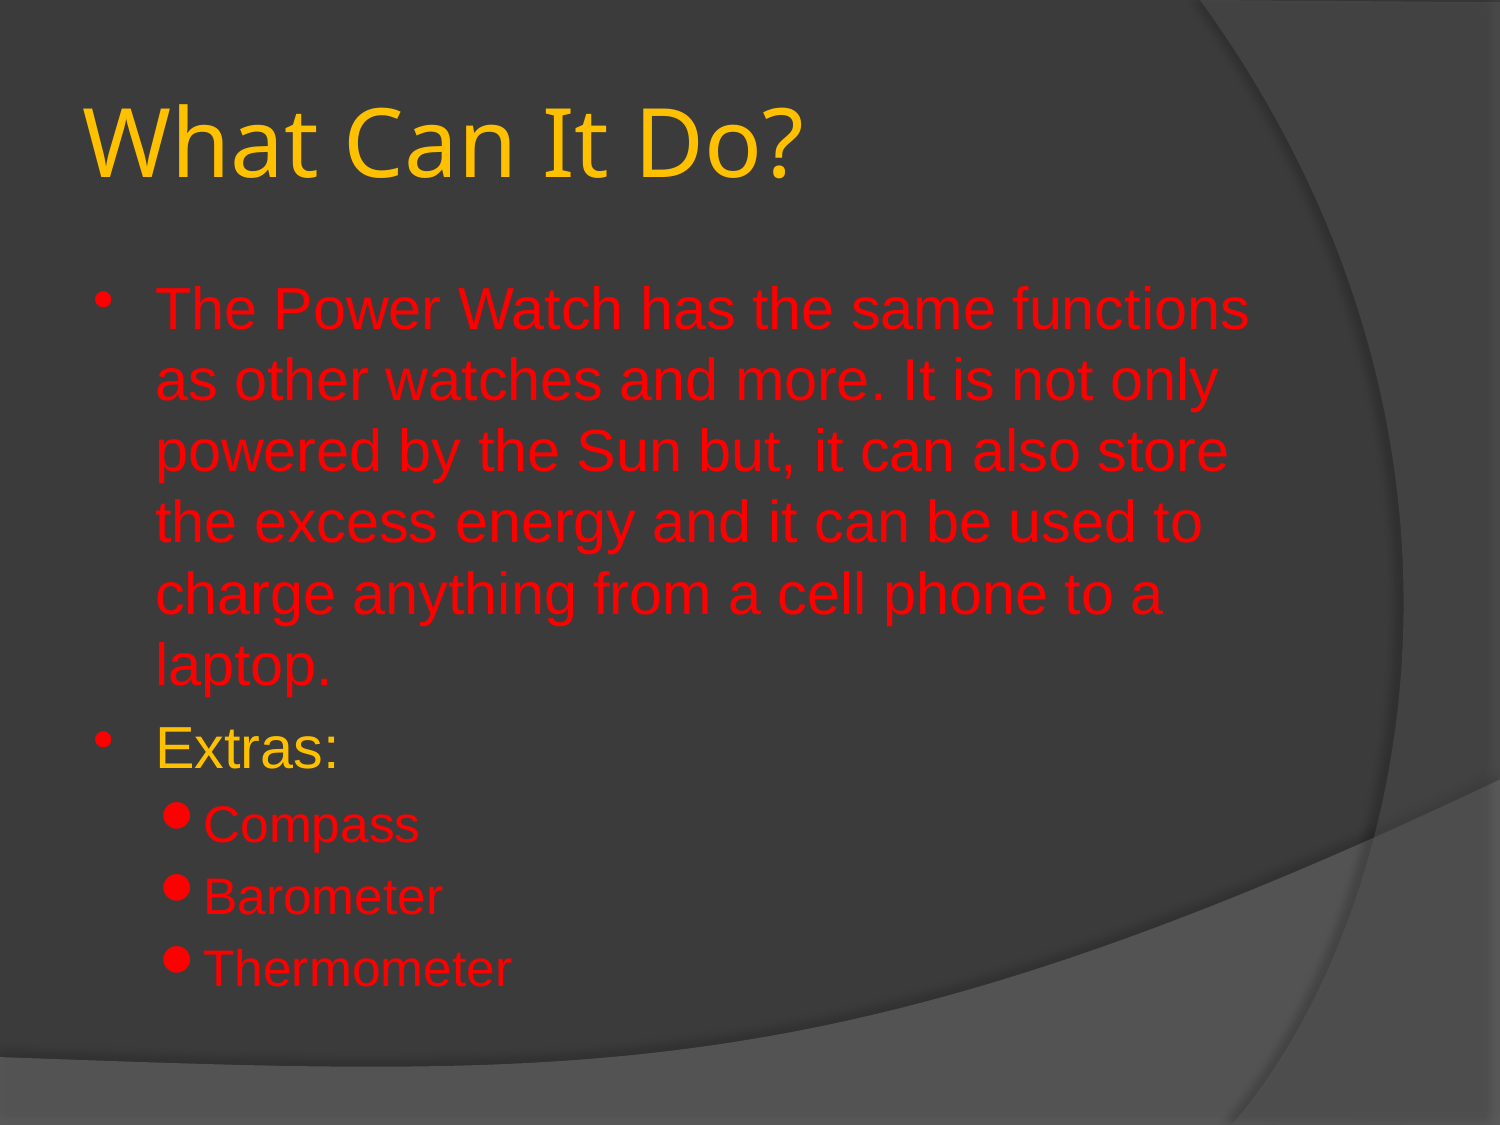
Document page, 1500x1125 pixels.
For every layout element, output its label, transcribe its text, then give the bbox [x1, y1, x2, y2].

list The Power Watch has the same functions as other watches and more. It is not only powered by the Sun but, it can also store the excess energy and it can be used to charge anything from a cell phone to a laptop. Extras: Compass Barometer Thermometer [75, 262, 1300, 1005]
title What Can It Do? [75, 45, 1300, 233]
